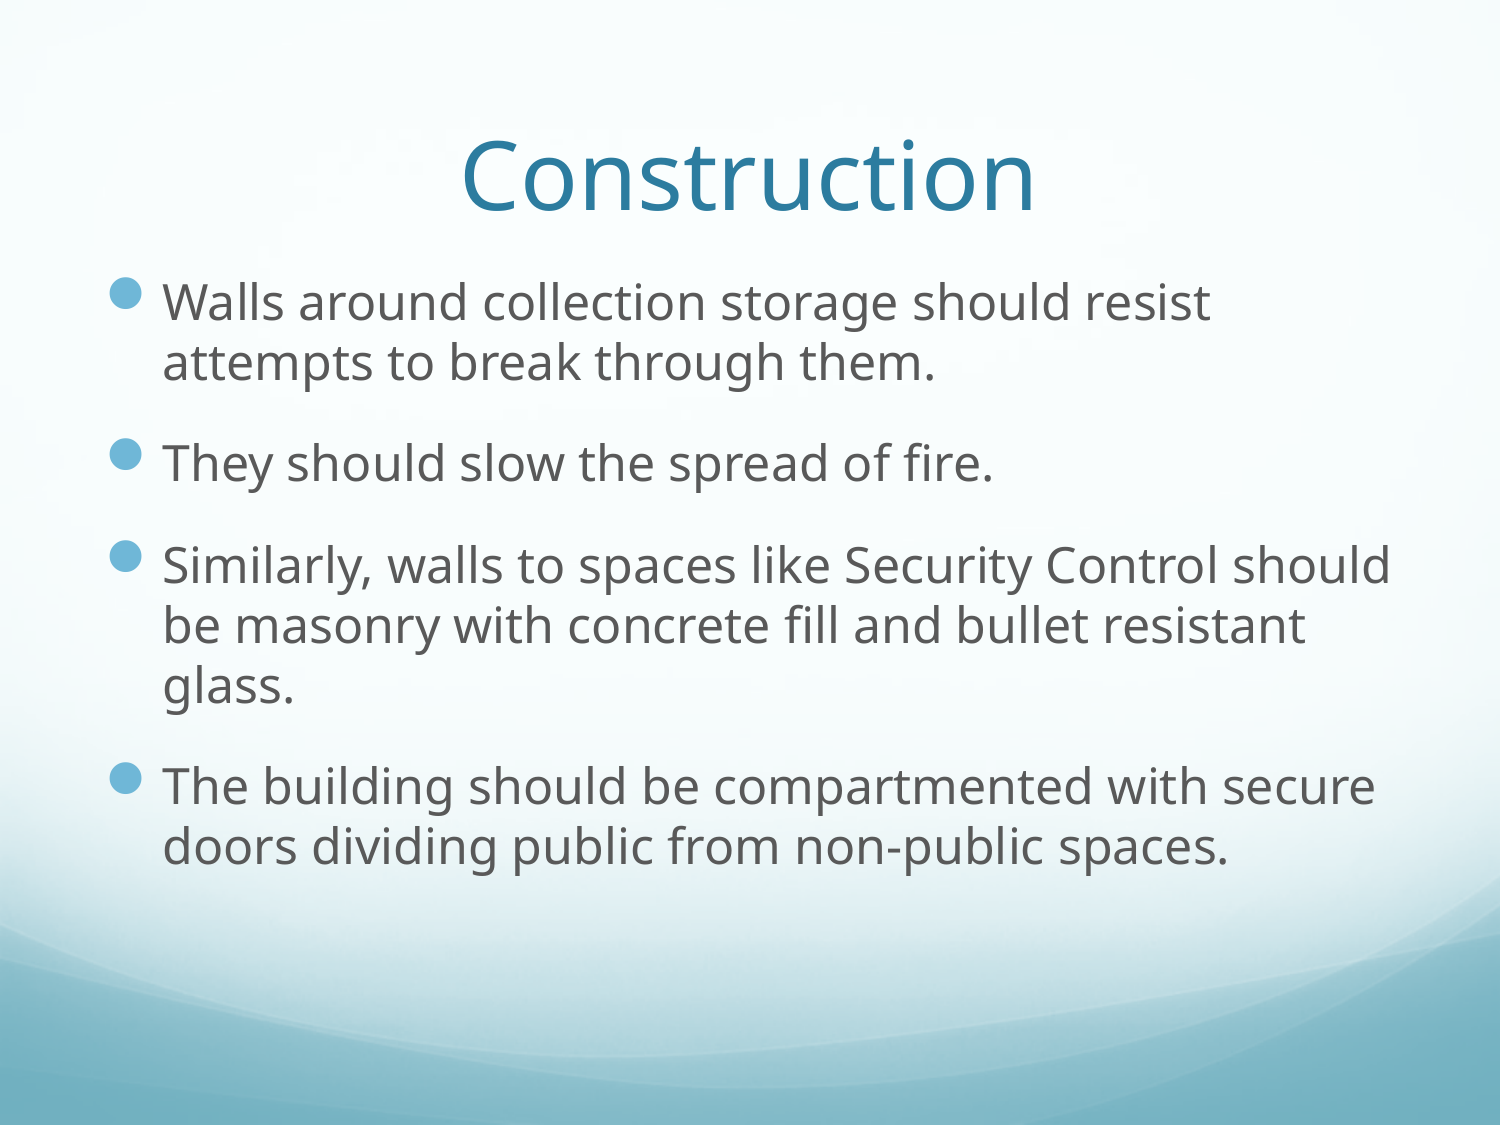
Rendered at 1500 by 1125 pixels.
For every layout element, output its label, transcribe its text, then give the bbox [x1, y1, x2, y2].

list Walls around collection storage should resist attempts to break through them. They should slow the spread of fire. Similarly, walls to spaces like Security Control should be masonry with concrete fill and bullet resistant glass. The building should be compartmented with secure doors dividing public from non-public spaces. [90, 262, 1410, 975]
title Construction [90, 17, 1410, 237]
